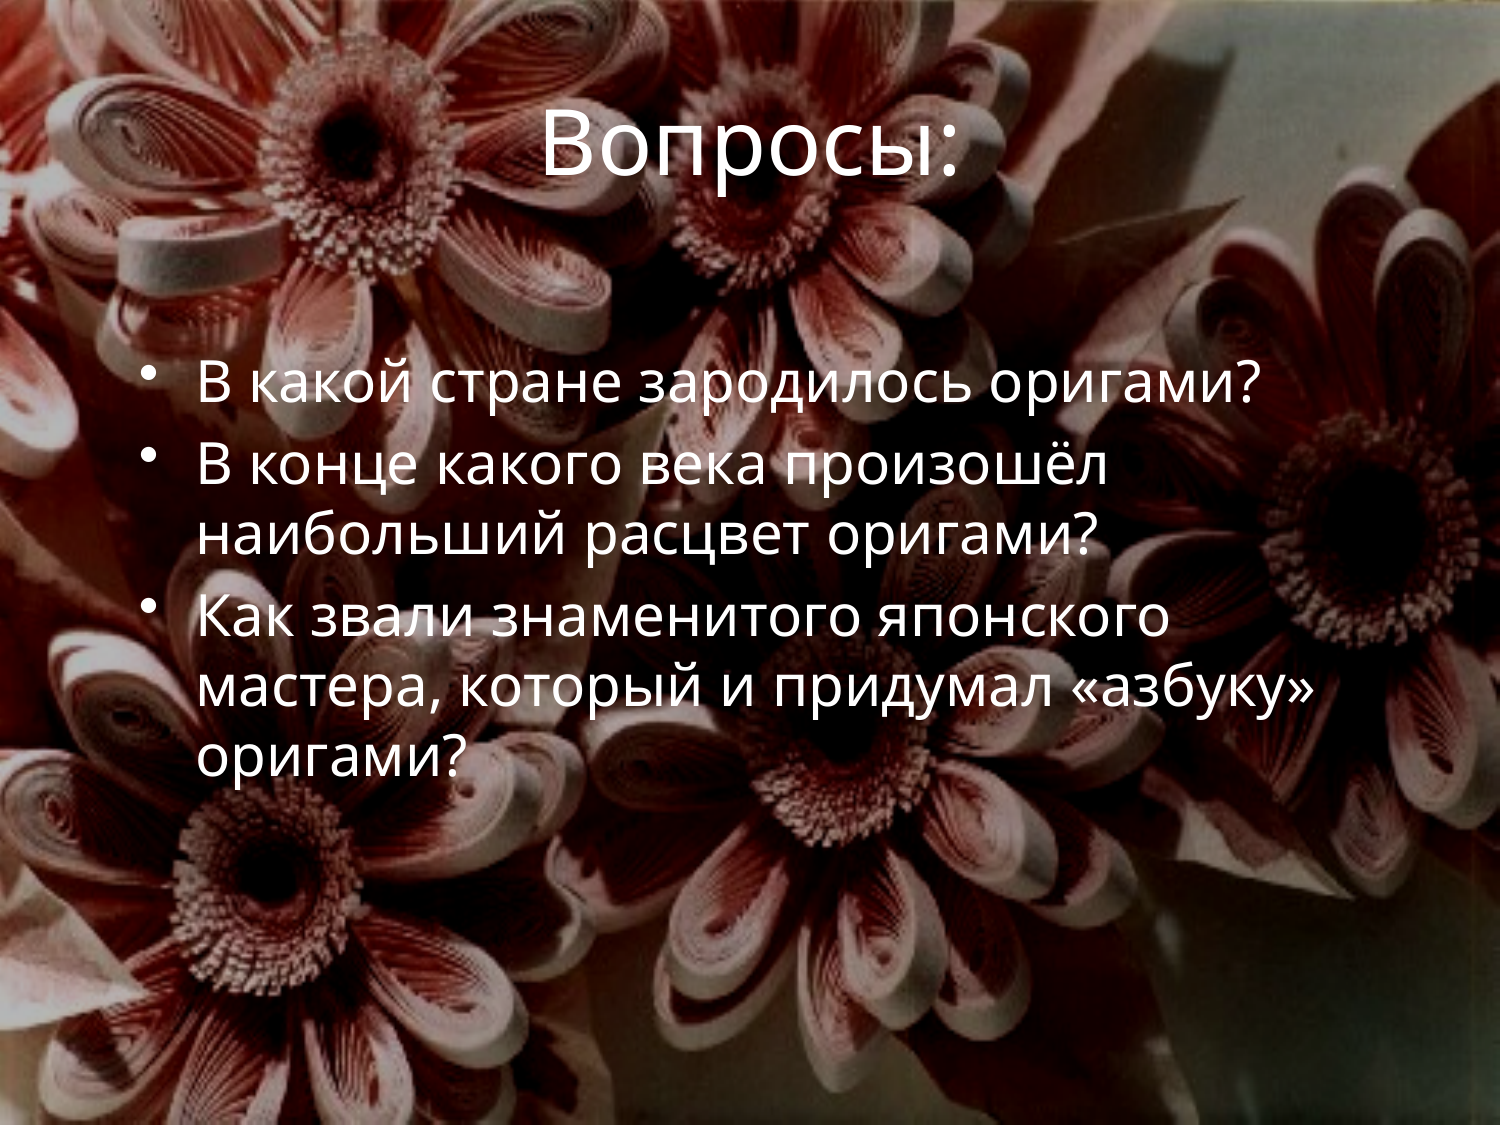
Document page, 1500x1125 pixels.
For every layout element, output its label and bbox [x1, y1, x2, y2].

list [0, 0, 1500, 1125]
